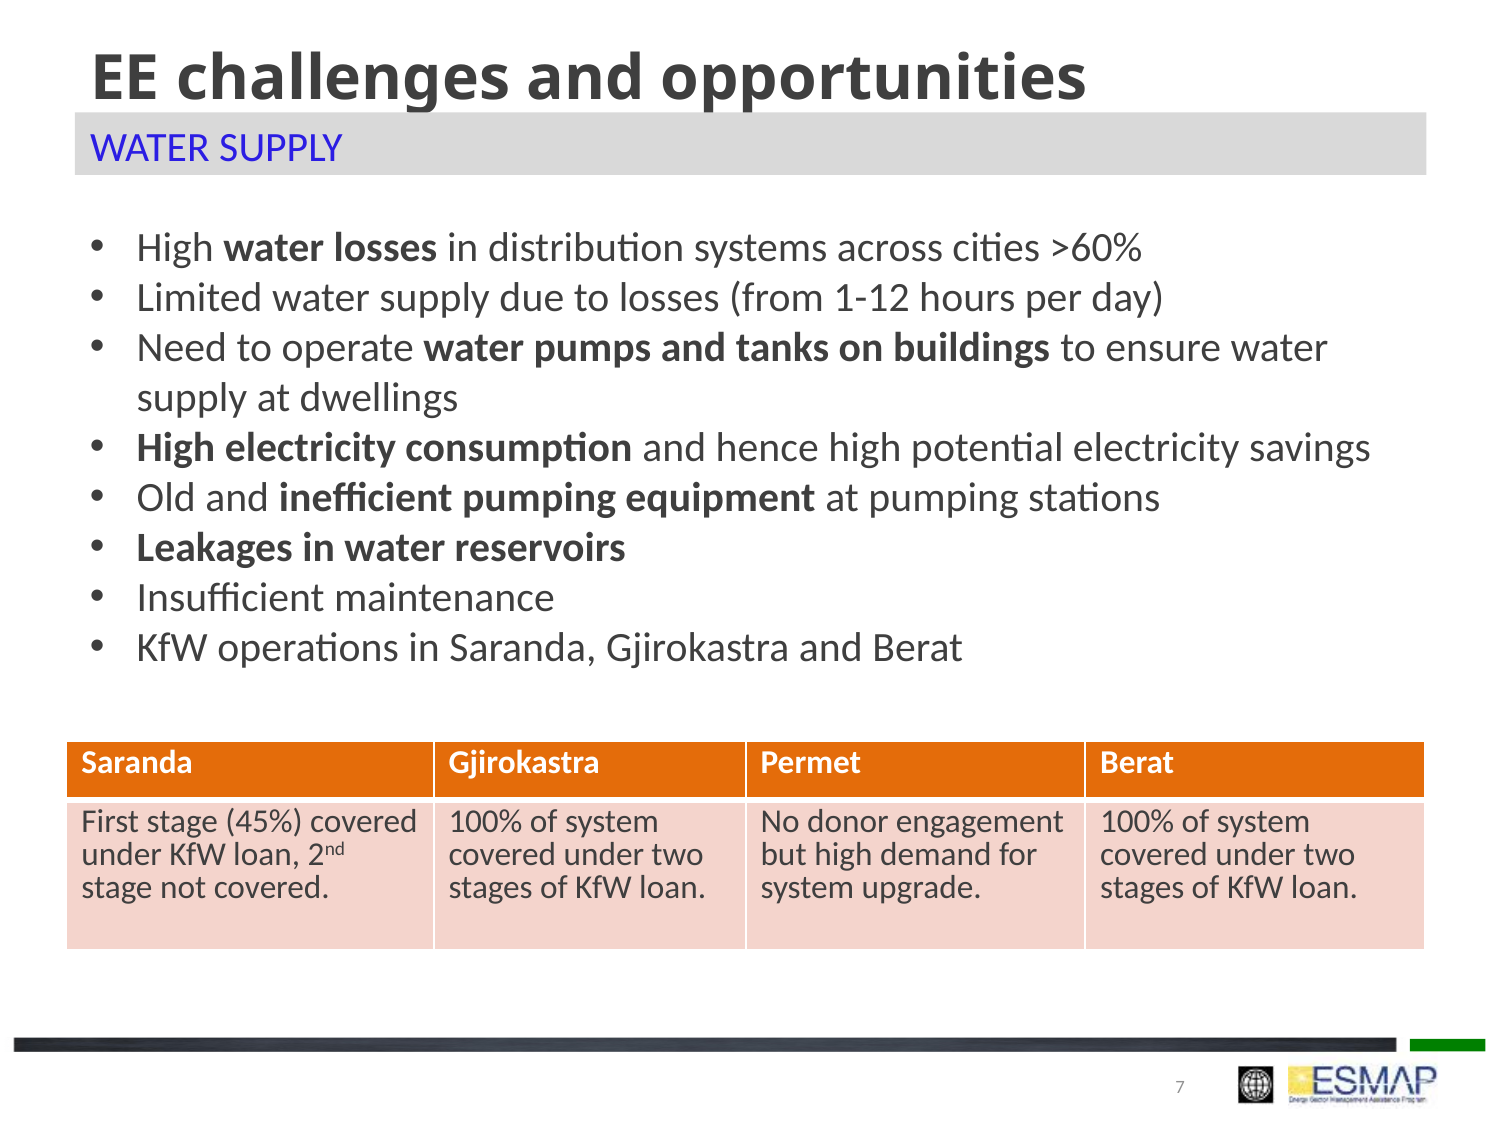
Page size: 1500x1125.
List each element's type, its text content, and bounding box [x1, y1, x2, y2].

text_box High water losses in distribution systems across cities >60% Limited water supply due to losses (from 1-12 hours per day) Need to operate water pumps and tanks on buildings to ensure water supply at dwellings High electricity consumption and hence high potential electricity savings Old and inefficient pumping equipment at pumping stations Leakages in water reservoirs Insufficient maintenance KfW operations in Saranda, Gjirokastra and Berat [74, 212, 1425, 678]
table_cell 100% of system covered under two stages of KfW loan. [435, 803, 745, 949]
table_cell First stage (45%) covered under KfW loan, 2nd stage not covered. [67, 803, 433, 949]
table_cell 100% of system covered under two stages of KfW loan. [1086, 803, 1424, 949]
slide_number 7 [1050, 1069, 1200, 1103]
picture [6, 1038, 1463, 1109]
table_header Permet [747, 742, 1084, 797]
table_cell No donor engagement but high demand for system upgrade. [747, 803, 1084, 949]
list Water supply [74, 112, 1427, 175]
table_header Gjirokastra [435, 742, 745, 797]
picture [1237, 1065, 1275, 1105]
table_header Berat [1086, 742, 1424, 797]
title EE challenges and opportunities [75, 37, 1425, 112]
table_header Saranda [67, 742, 433, 797]
